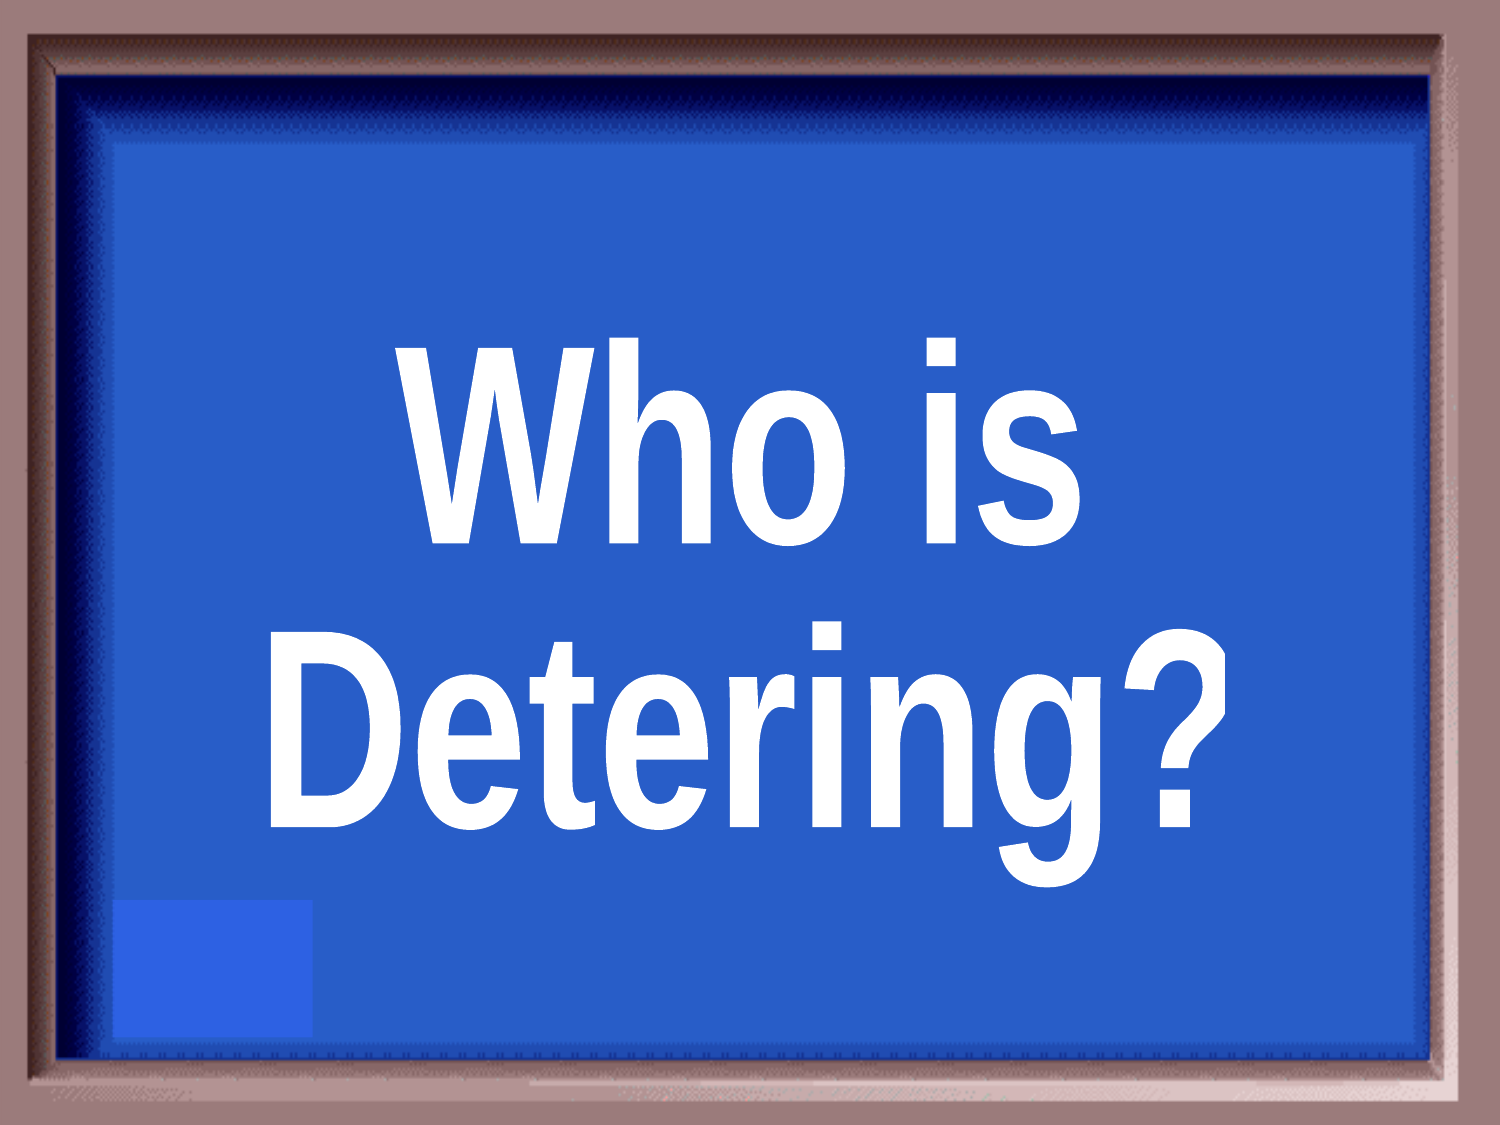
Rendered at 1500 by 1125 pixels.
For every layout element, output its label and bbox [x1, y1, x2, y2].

picture [0, 0, 1500, 1125]
text_box [112, 899, 313, 1038]
